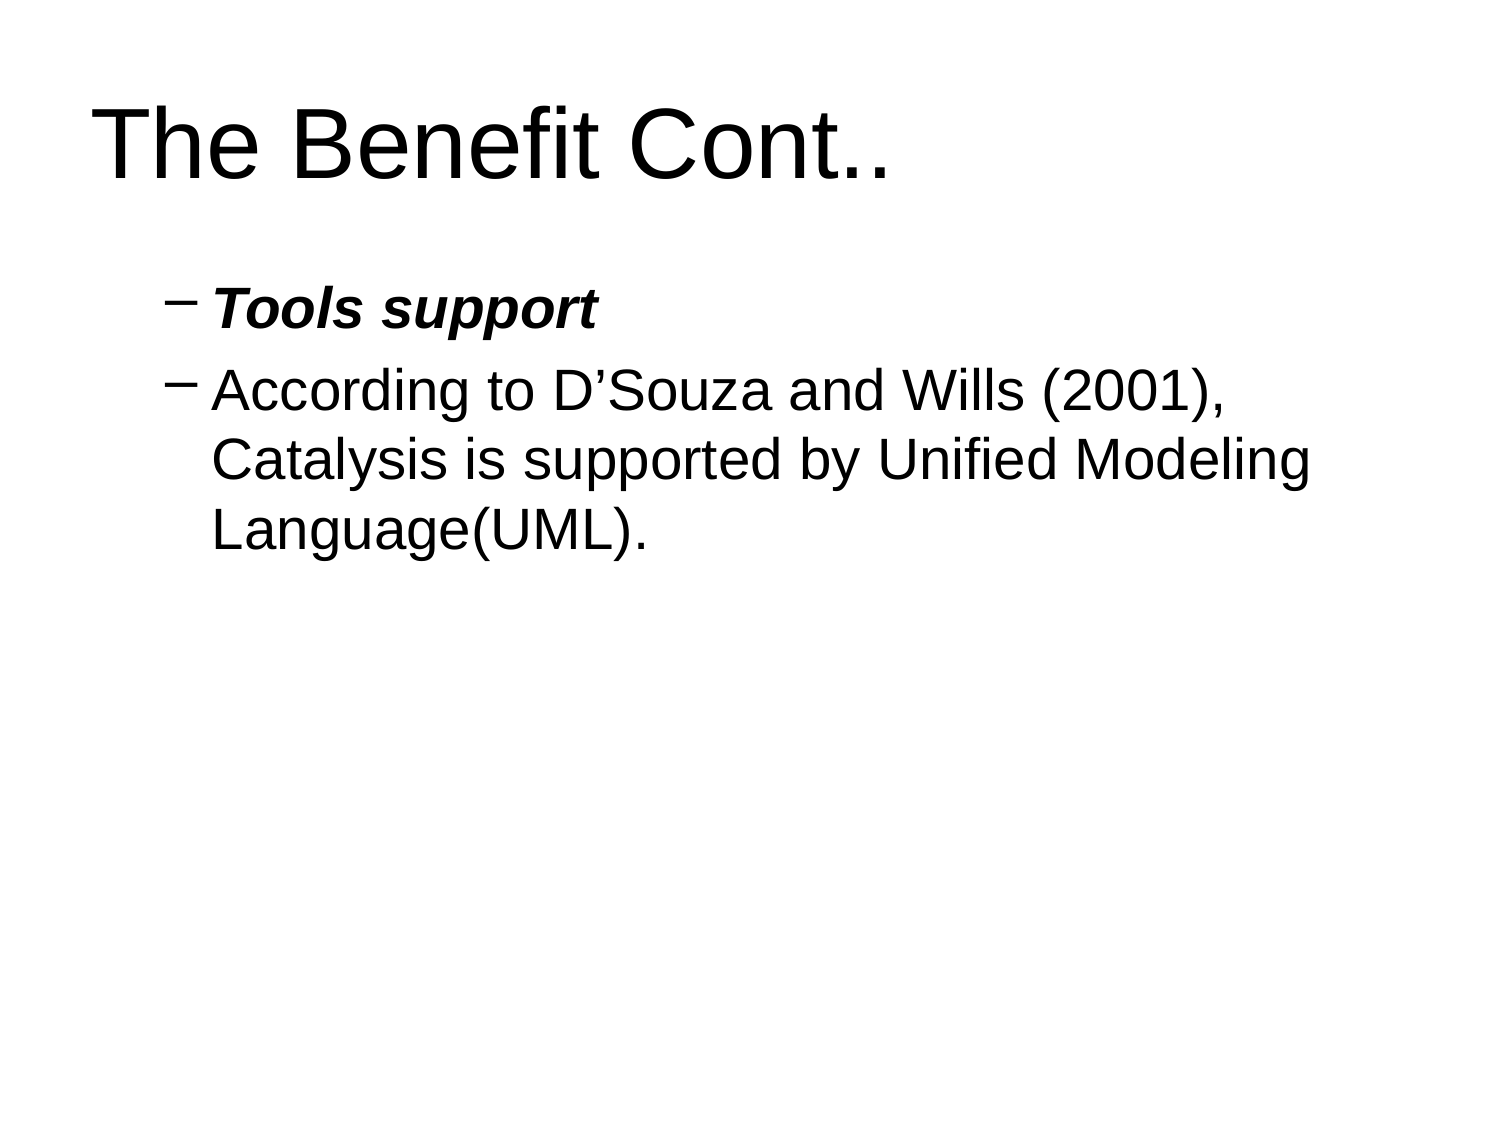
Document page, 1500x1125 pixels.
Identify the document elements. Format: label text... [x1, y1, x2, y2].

title The Benefit Cont.. [74, 44, 1426, 233]
list Tools support According to D’Souza and Wills (2001), Catalysis is supported by Unified Modeling Language(UML). [74, 262, 1426, 1006]
